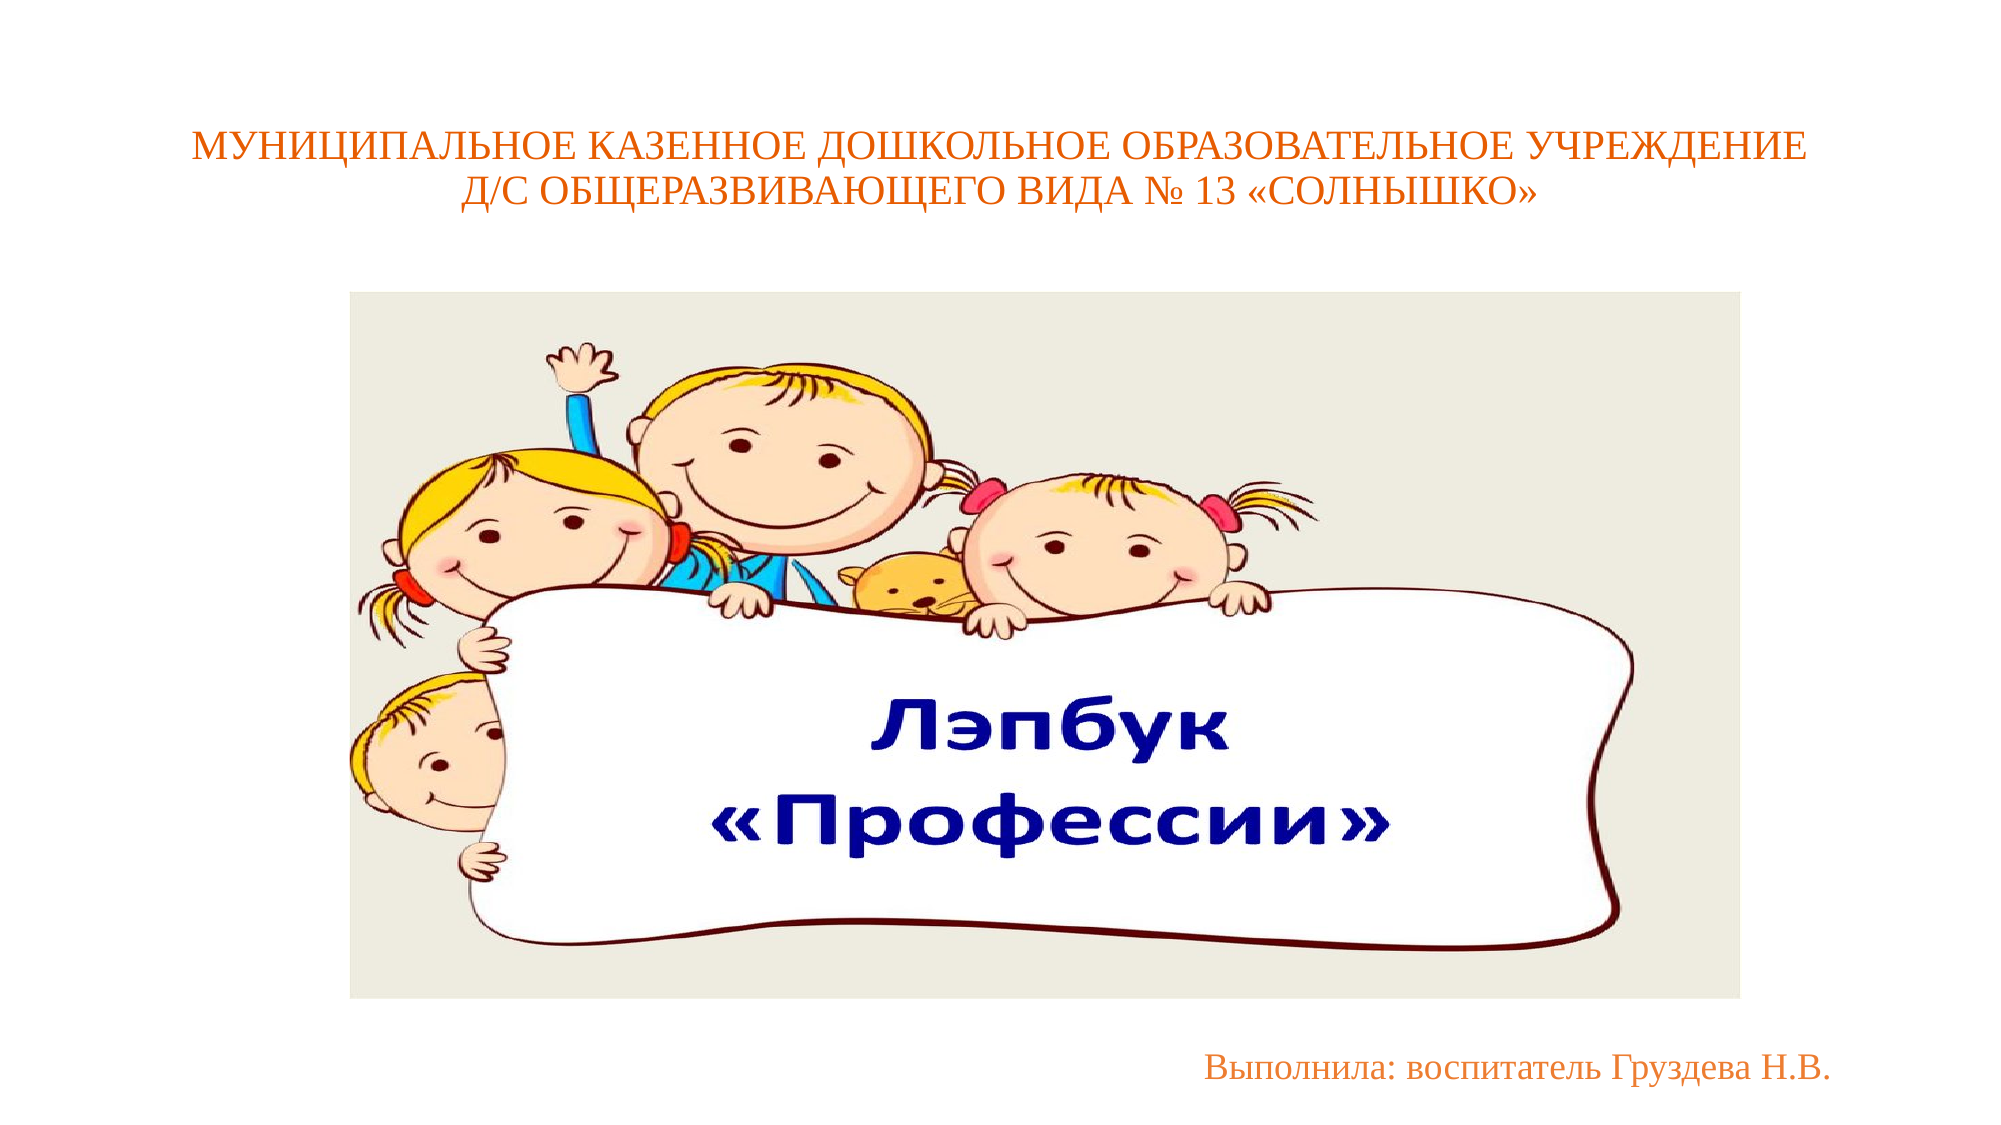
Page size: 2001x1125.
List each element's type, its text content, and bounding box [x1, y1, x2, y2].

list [349, 291, 1742, 999]
title Муниципальное казенное дошкольное образовательное учреждение д/с общеразвивающего вида № 13 «Солнышко» [137, 59, 1863, 278]
text_box Выполнила: воспитатель Груздева Н.В. [1189, 1034, 1890, 1095]
